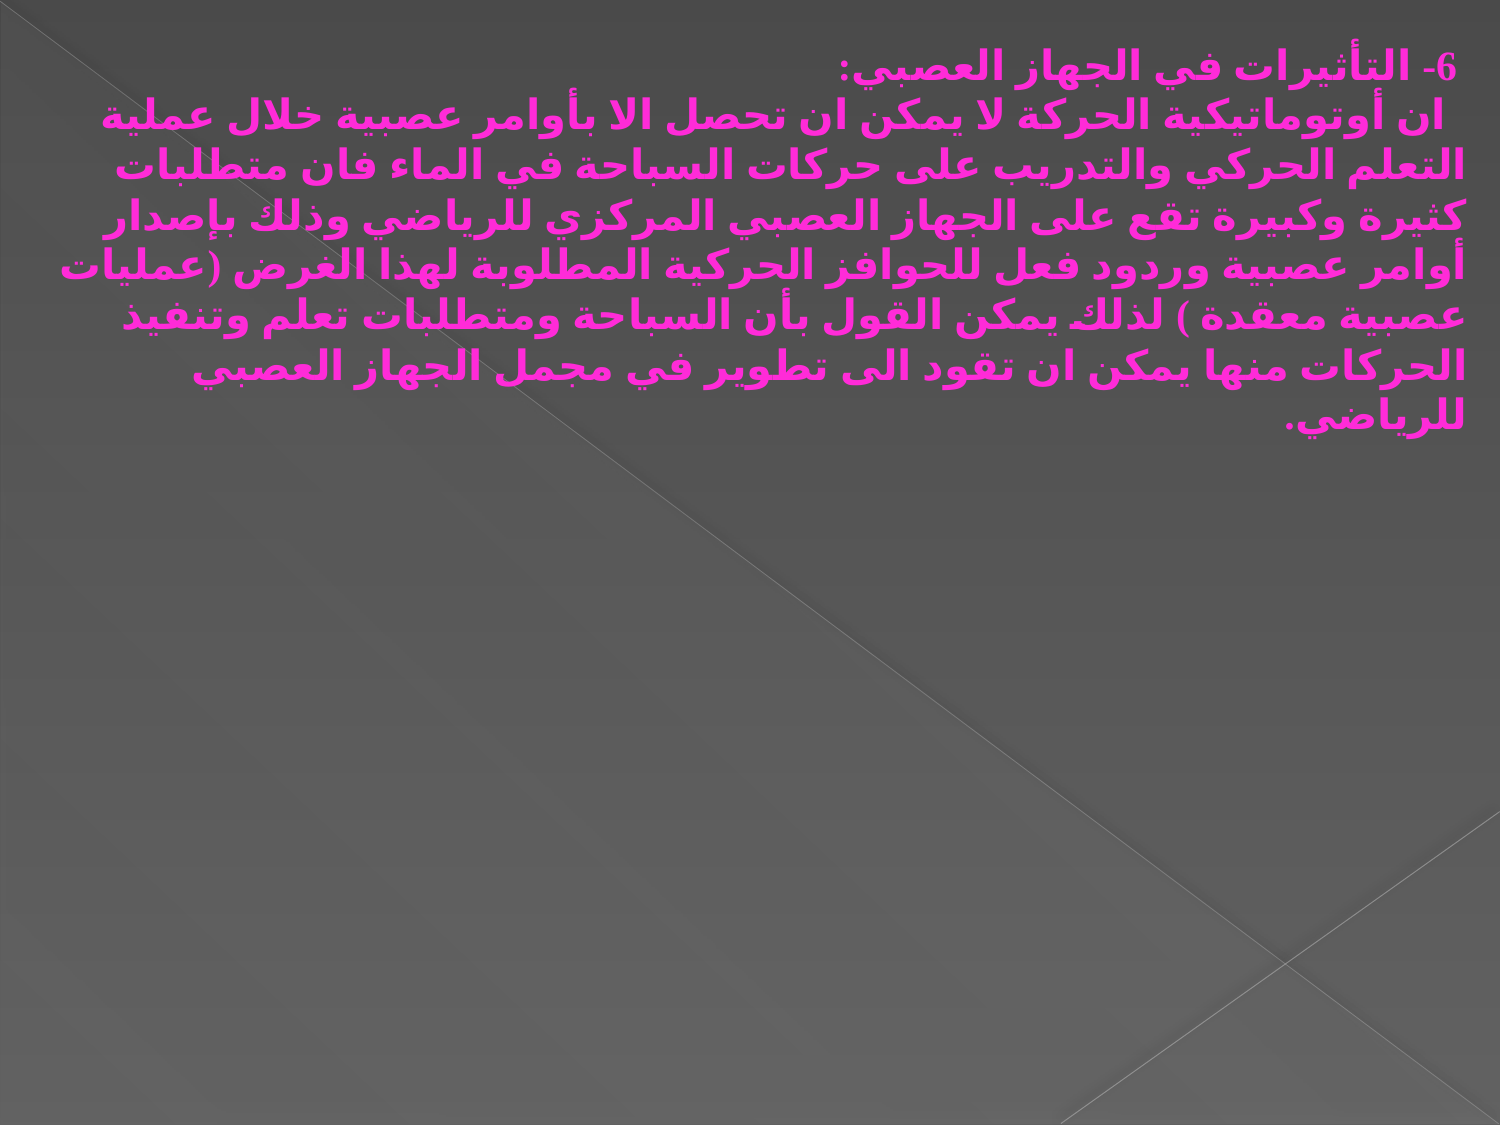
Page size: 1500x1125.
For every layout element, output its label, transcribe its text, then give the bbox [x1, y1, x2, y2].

text_box 6- التأثيرات في الجهاز العصبي: ان أوتوماتيكية الحركة لا يمكن ان تحصل الا بأوامر عصبية خلال عملية التعلم الحركي والتدريب على حركات السباحة في الماء فان متطلبات كثيرة وكبيرة تقع على الجهاز العصبي المركزي للرياضي وذلك بإصدار أوامر عصبية وردود فعل للحوافز الحركية المطلوبة لهذا الغرض (عمليات عصبية معقدة ) لذلك يمكن القول بأن السباحة ومتطلبات تعلم وتنفيذ الحركات منها يمكن ان تقود الى تطوير في مجمل الجهاز العصبي للرياضي. [0, 30, 1483, 446]
